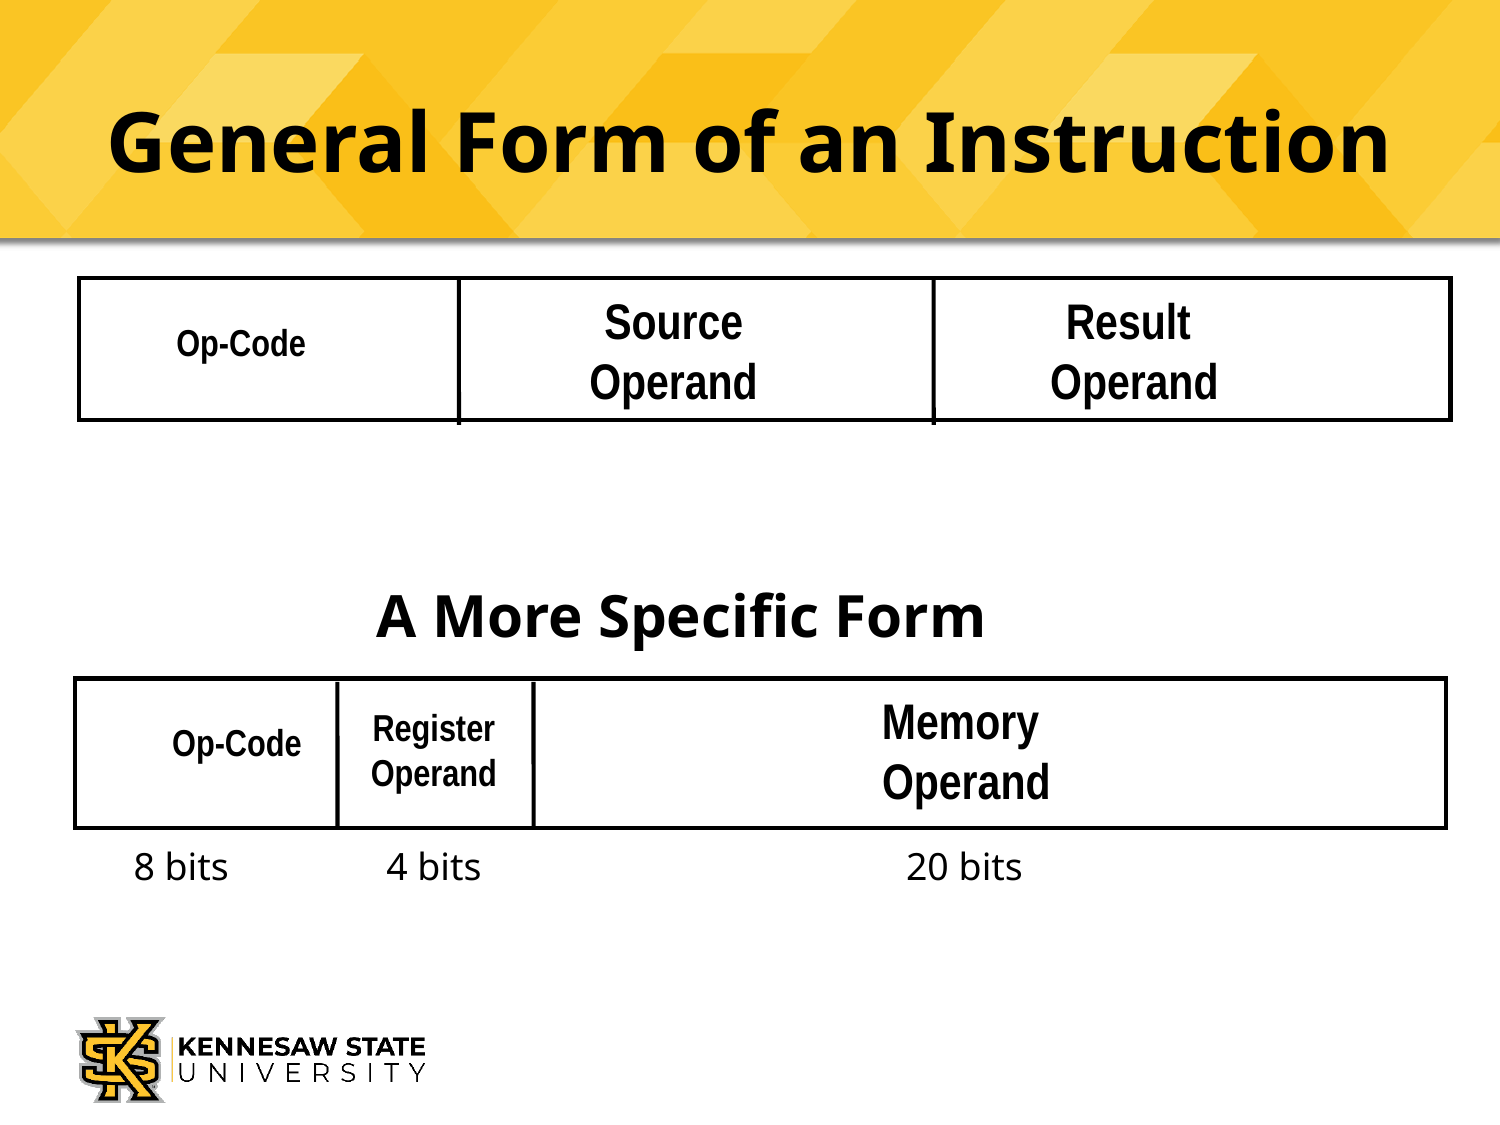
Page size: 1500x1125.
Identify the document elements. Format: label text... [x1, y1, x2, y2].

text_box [74, 570, 1447, 897]
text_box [78, 278, 1451, 426]
picture [0, 0, 1500, 251]
picture [75, 1017, 425, 1103]
title General Form of an Instruction [75, 45, 1425, 233]
